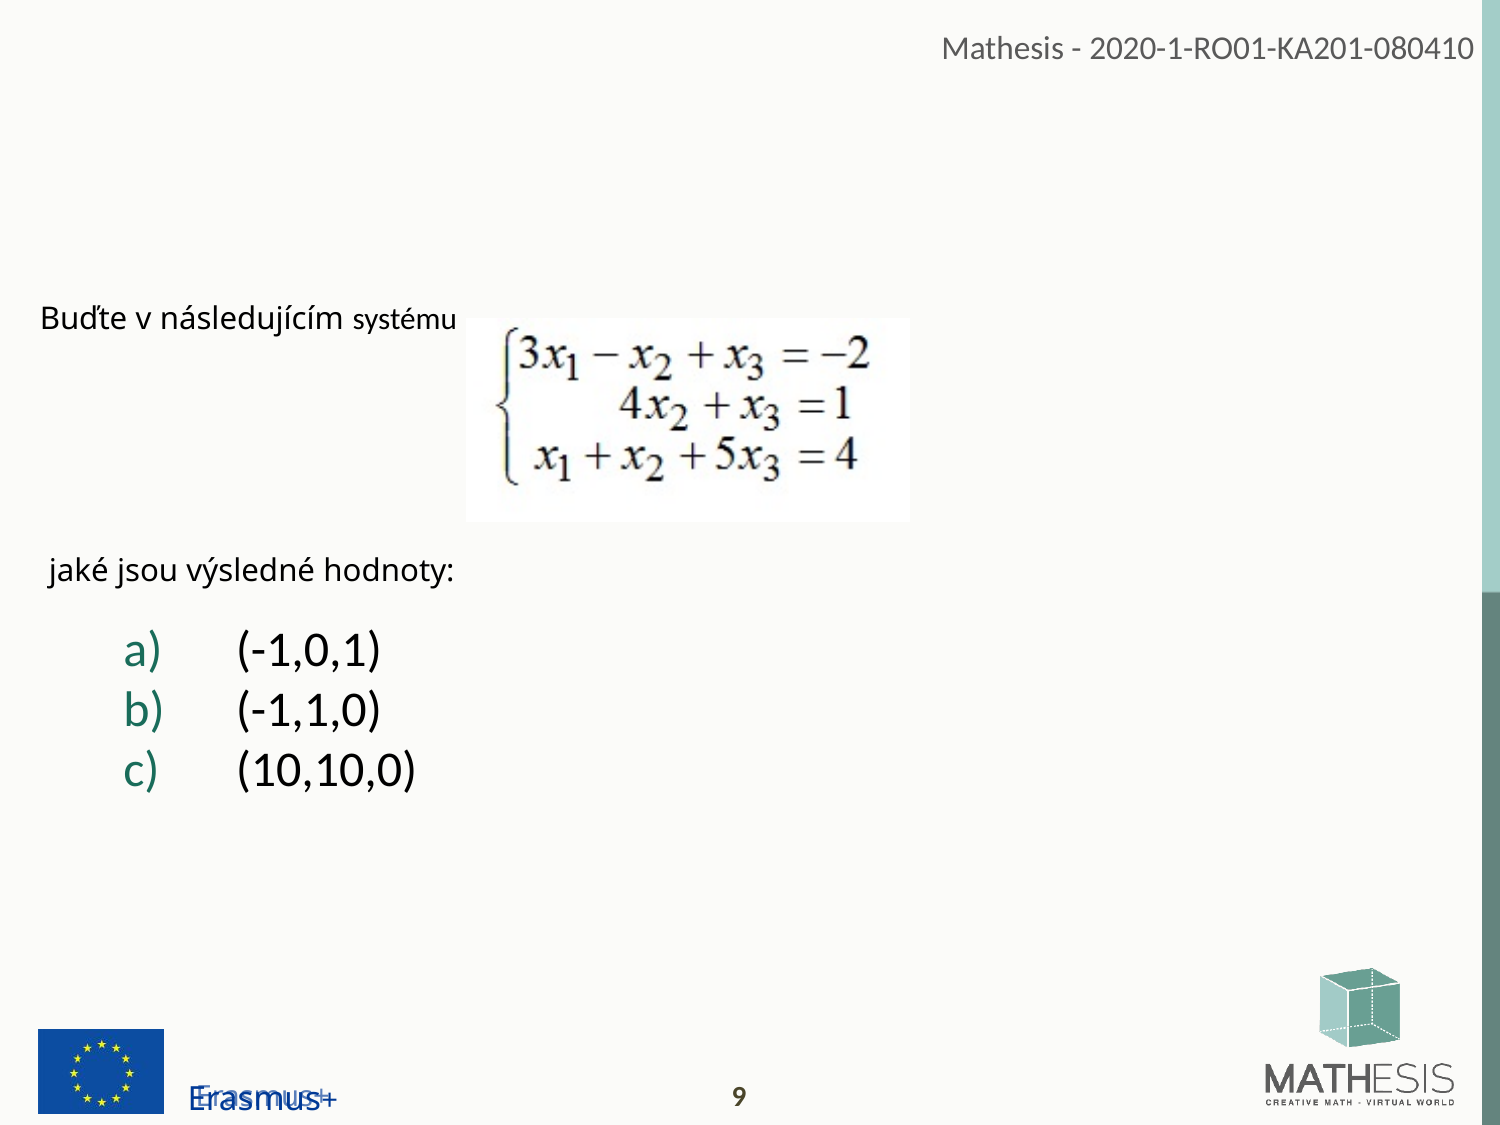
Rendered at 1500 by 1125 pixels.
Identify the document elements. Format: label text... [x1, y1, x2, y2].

picture [38, 1029, 164, 1114]
text_box (-1,0,1) (-1,1,0) (10,10,0) [112, 611, 1416, 803]
picture [465, 318, 910, 522]
text_box [476, 295, 1500, 341]
text_box Buďte v následujícím systému [28, 292, 476, 342]
text_box jaké jsou výsledné hodnoty: [37, 544, 467, 593]
